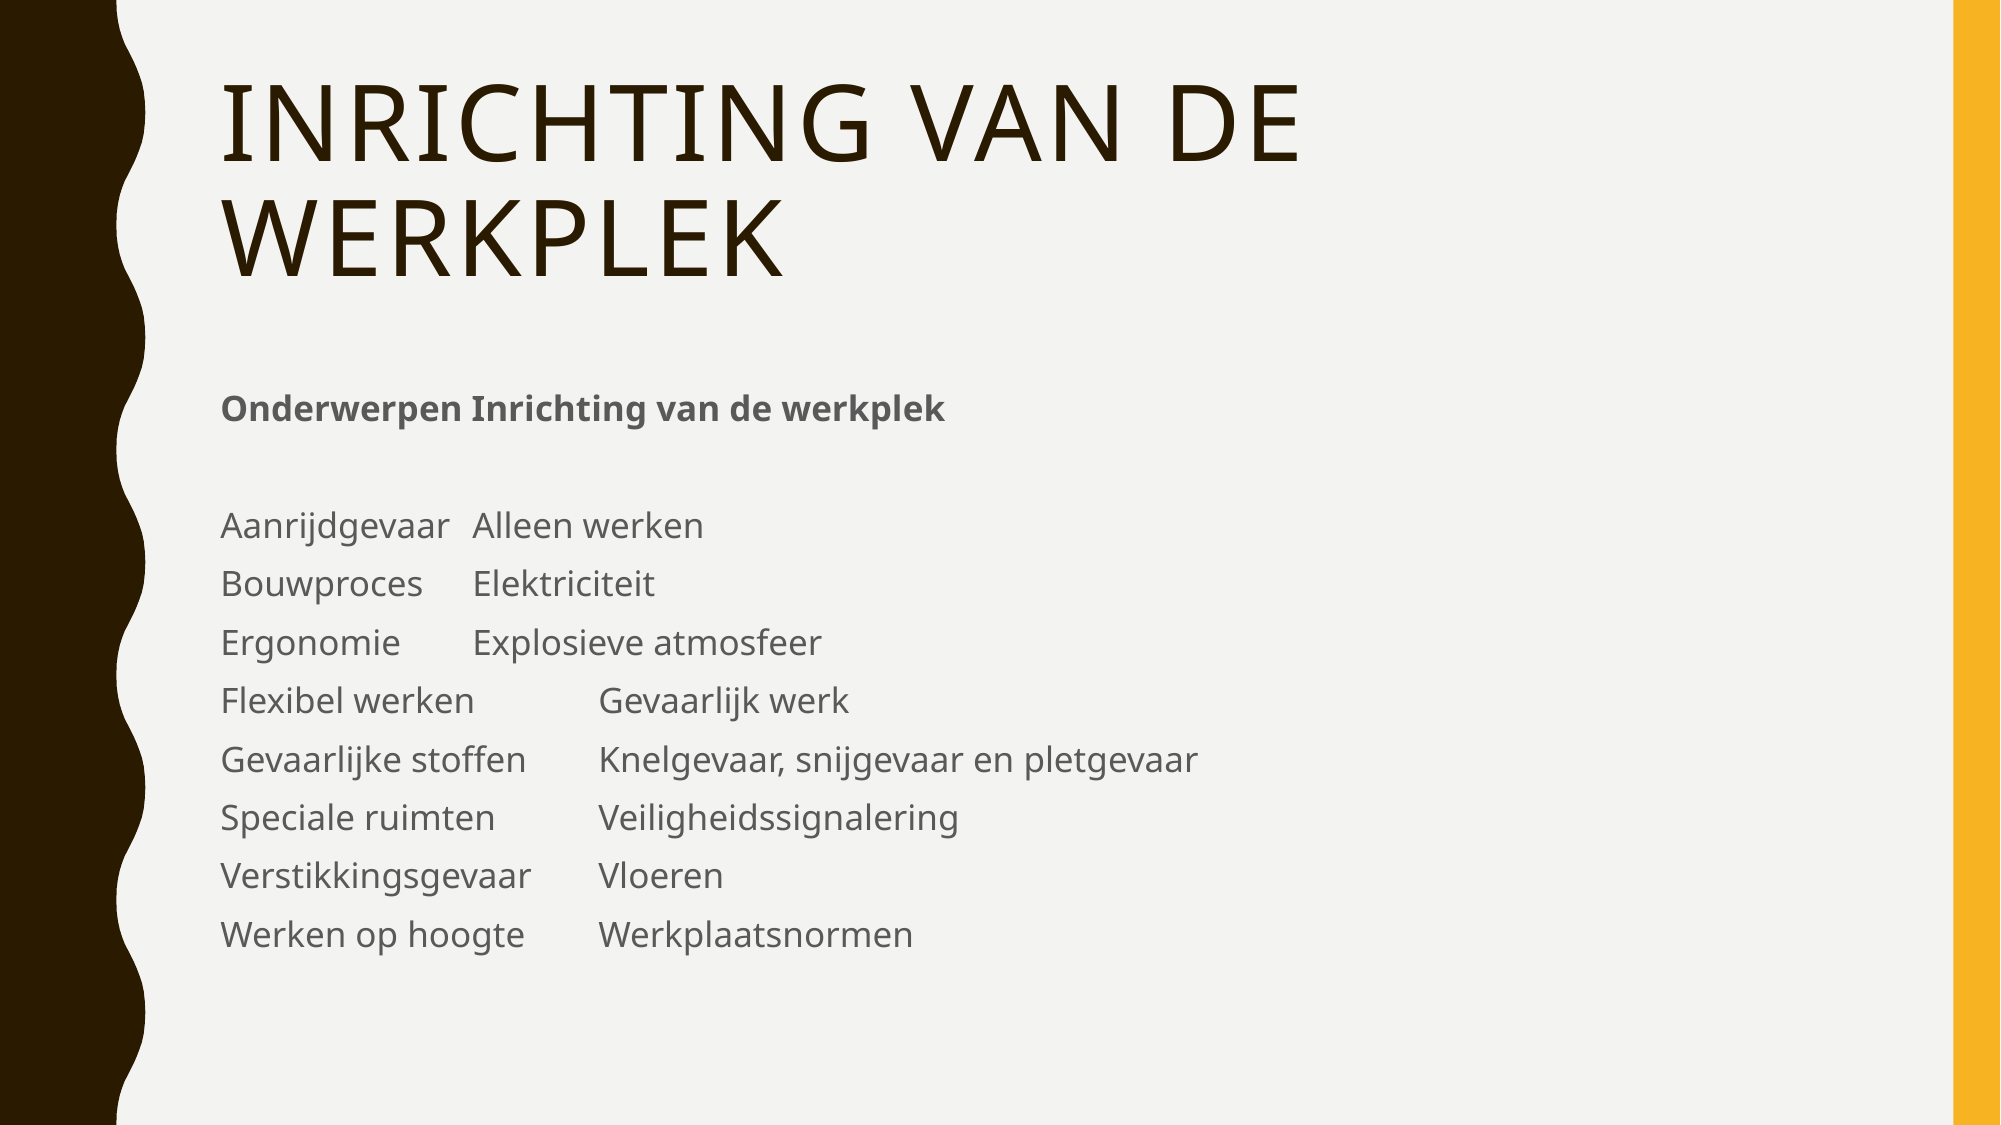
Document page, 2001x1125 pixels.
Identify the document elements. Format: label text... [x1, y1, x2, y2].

list Onderwerpen Inrichting van de werkplek Aanrijdgevaar Alleen werken Bouwproces Elektriciteit Ergonomie Explosieve atmosfeer Flexibel werken Gevaarlijk werk Gevaarlijke stoffen Knelgevaar, snijgevaar en pletgevaar Speciale ruimten Veiligheidssignalering Verstikkingsgevaar Vloeren Werken op hoogte Werkplaatsnormen [205, 375, 1875, 965]
title Inrichting van de werkplek [205, 62, 1875, 308]
